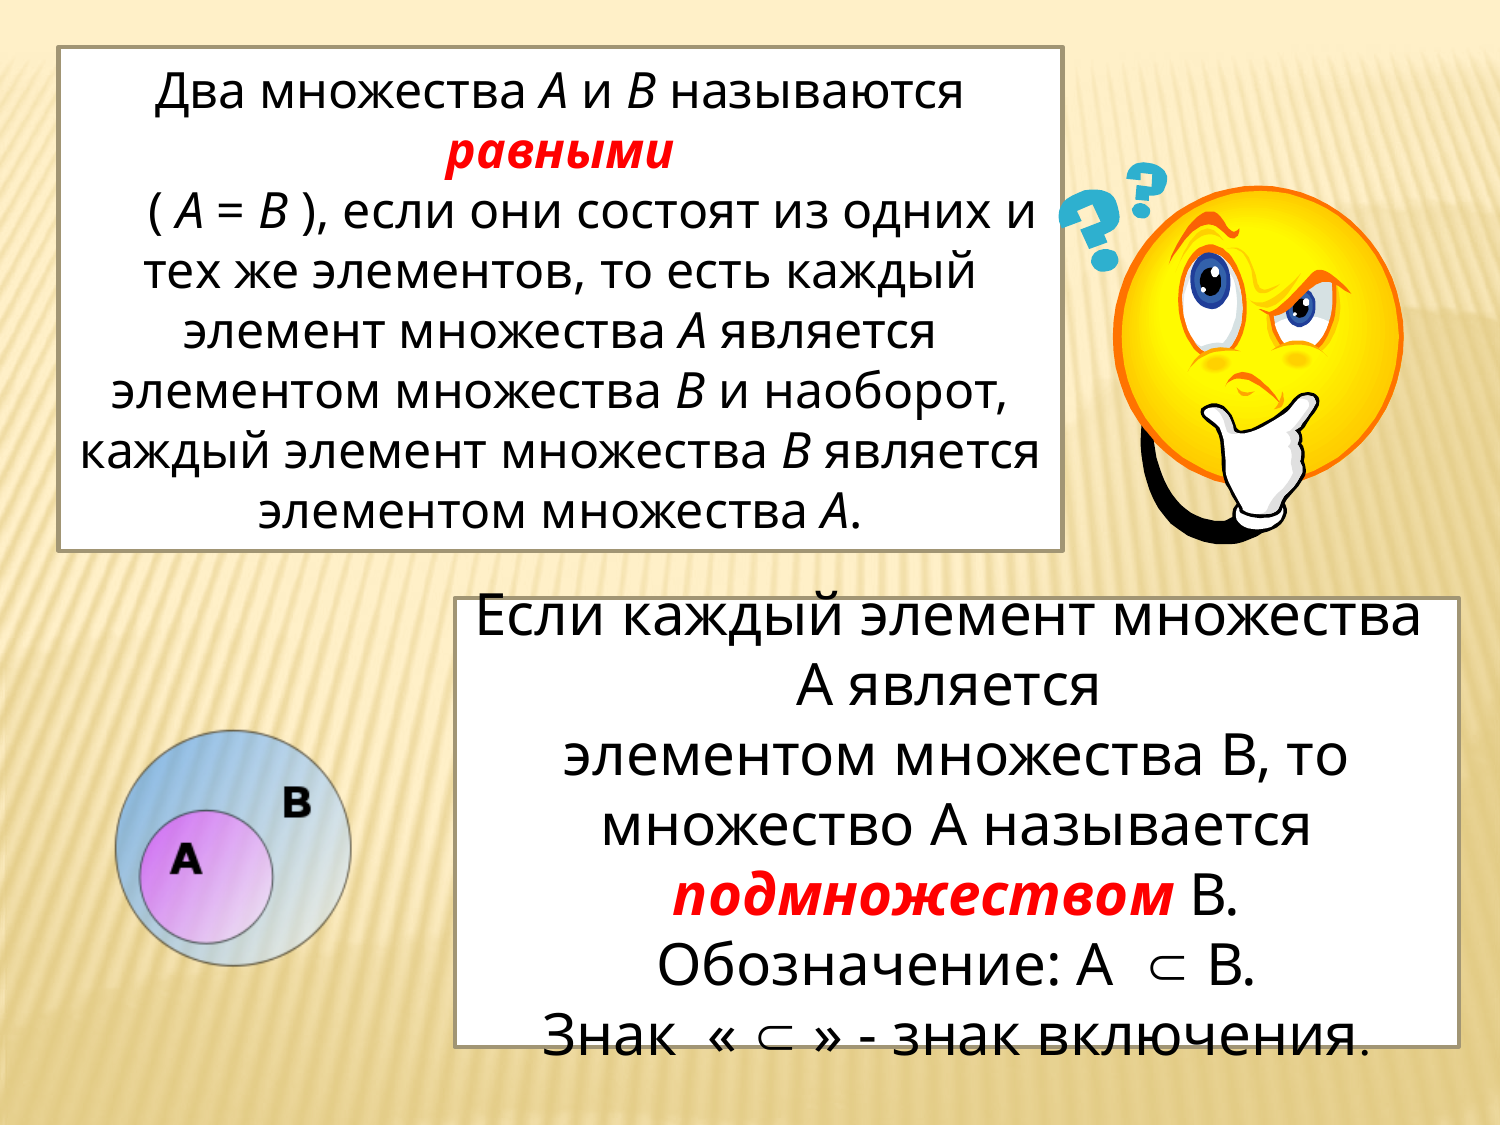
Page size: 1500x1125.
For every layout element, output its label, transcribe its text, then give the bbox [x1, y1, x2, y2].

text_box Если каждый элемент множества А является элементом множества В, то множество А называется подмножеством В. Обозначение: А  В. Знак «  » - знак включения. [453, 596, 1461, 1049]
picture [1056, 160, 1406, 546]
text_box Два множества А и В называются равными ( А = В ), если они состоят из одних и тех же элементов, то есть каждый элемент множества А является элементом множества В и наоборот, каждый элемент множества В является элементом множества А. [56, 45, 1065, 553]
picture [111, 727, 355, 971]
